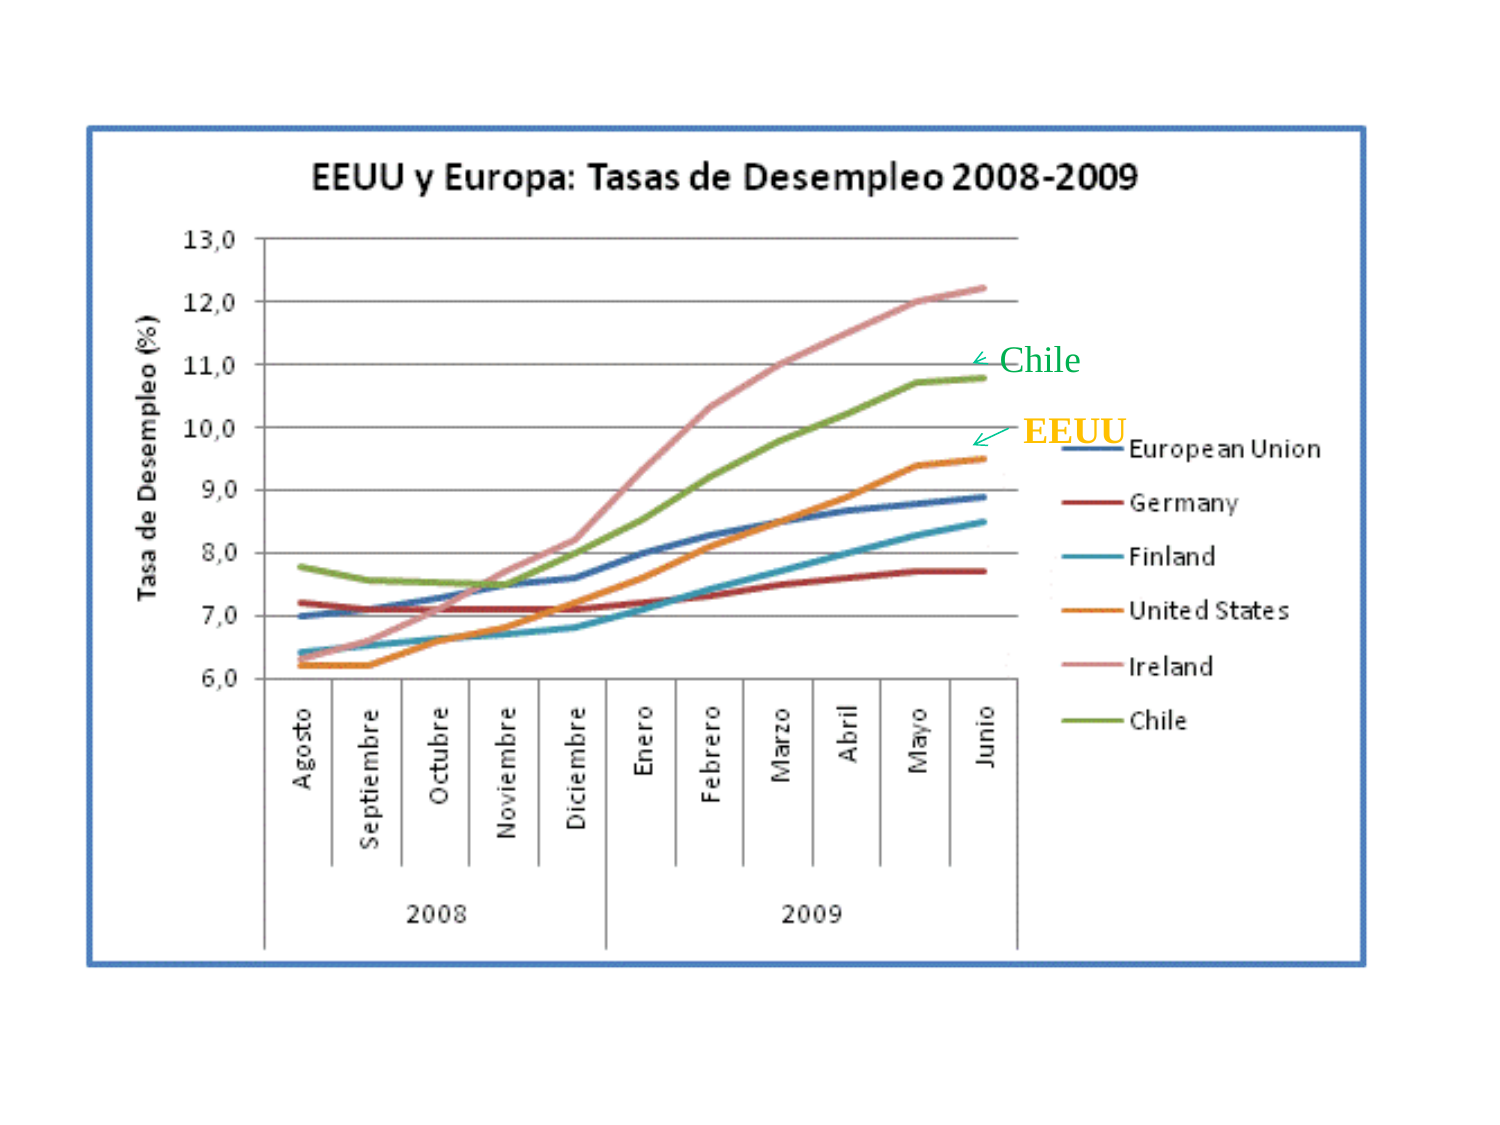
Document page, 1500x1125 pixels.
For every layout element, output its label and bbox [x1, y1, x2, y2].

text_box [972, 358, 985, 364]
text_box [972, 428, 1008, 446]
picture [81, 121, 1372, 973]
